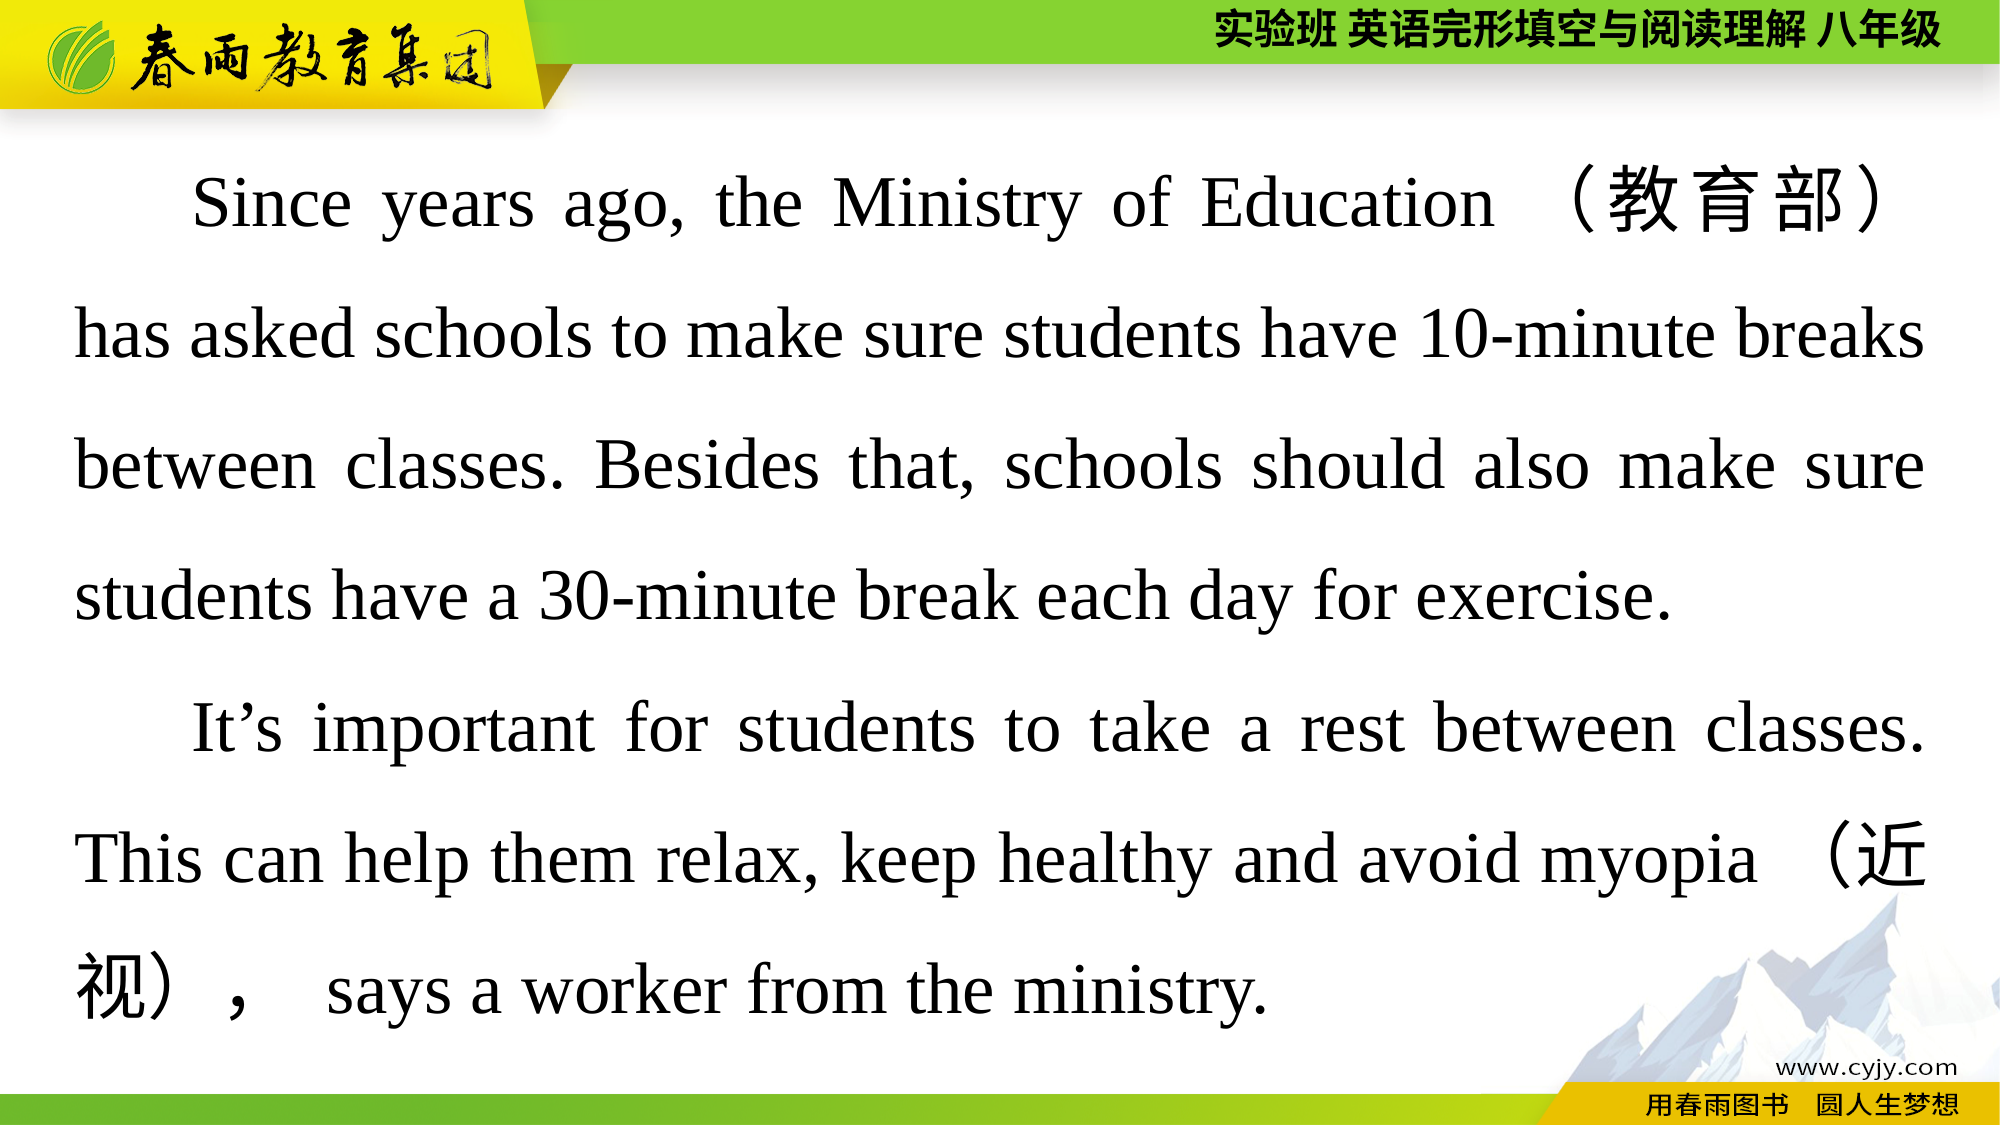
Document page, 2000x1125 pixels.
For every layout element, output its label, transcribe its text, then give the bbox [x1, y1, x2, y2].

list Since years ago, the Ministry of Education（教育部） has asked schools to make sure students have 10-minute breaks between classes. Besides that, schools should also make sure students have a 30-minute break each day for exercise. It’s important for students to take a rest between classes. This can help them relax, keep healthy and avoid myopia（近视）， says a worker from the ministry. [59, 101, 1944, 1028]
picture [0, 0, 2000, 1125]
